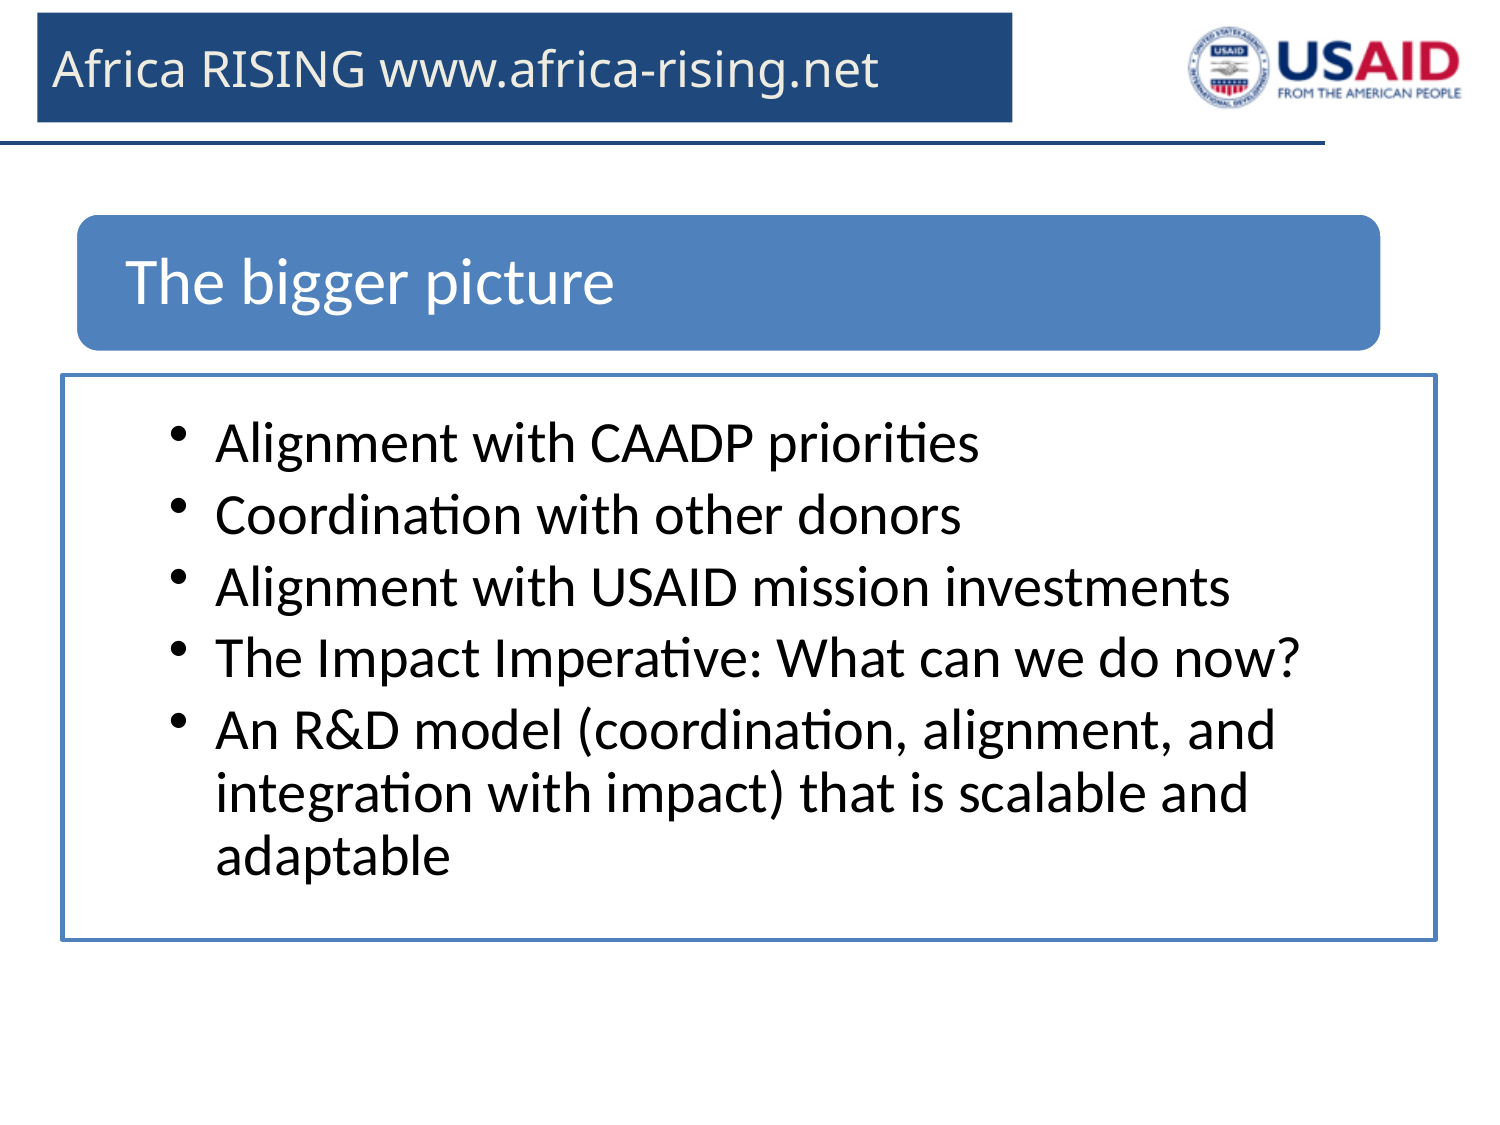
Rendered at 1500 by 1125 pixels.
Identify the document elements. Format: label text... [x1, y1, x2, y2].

picture [1149, 2, 1500, 138]
text_box Africa RISING www.africa-rising.net [37, 12, 1013, 123]
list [62, 149, 1436, 1088]
